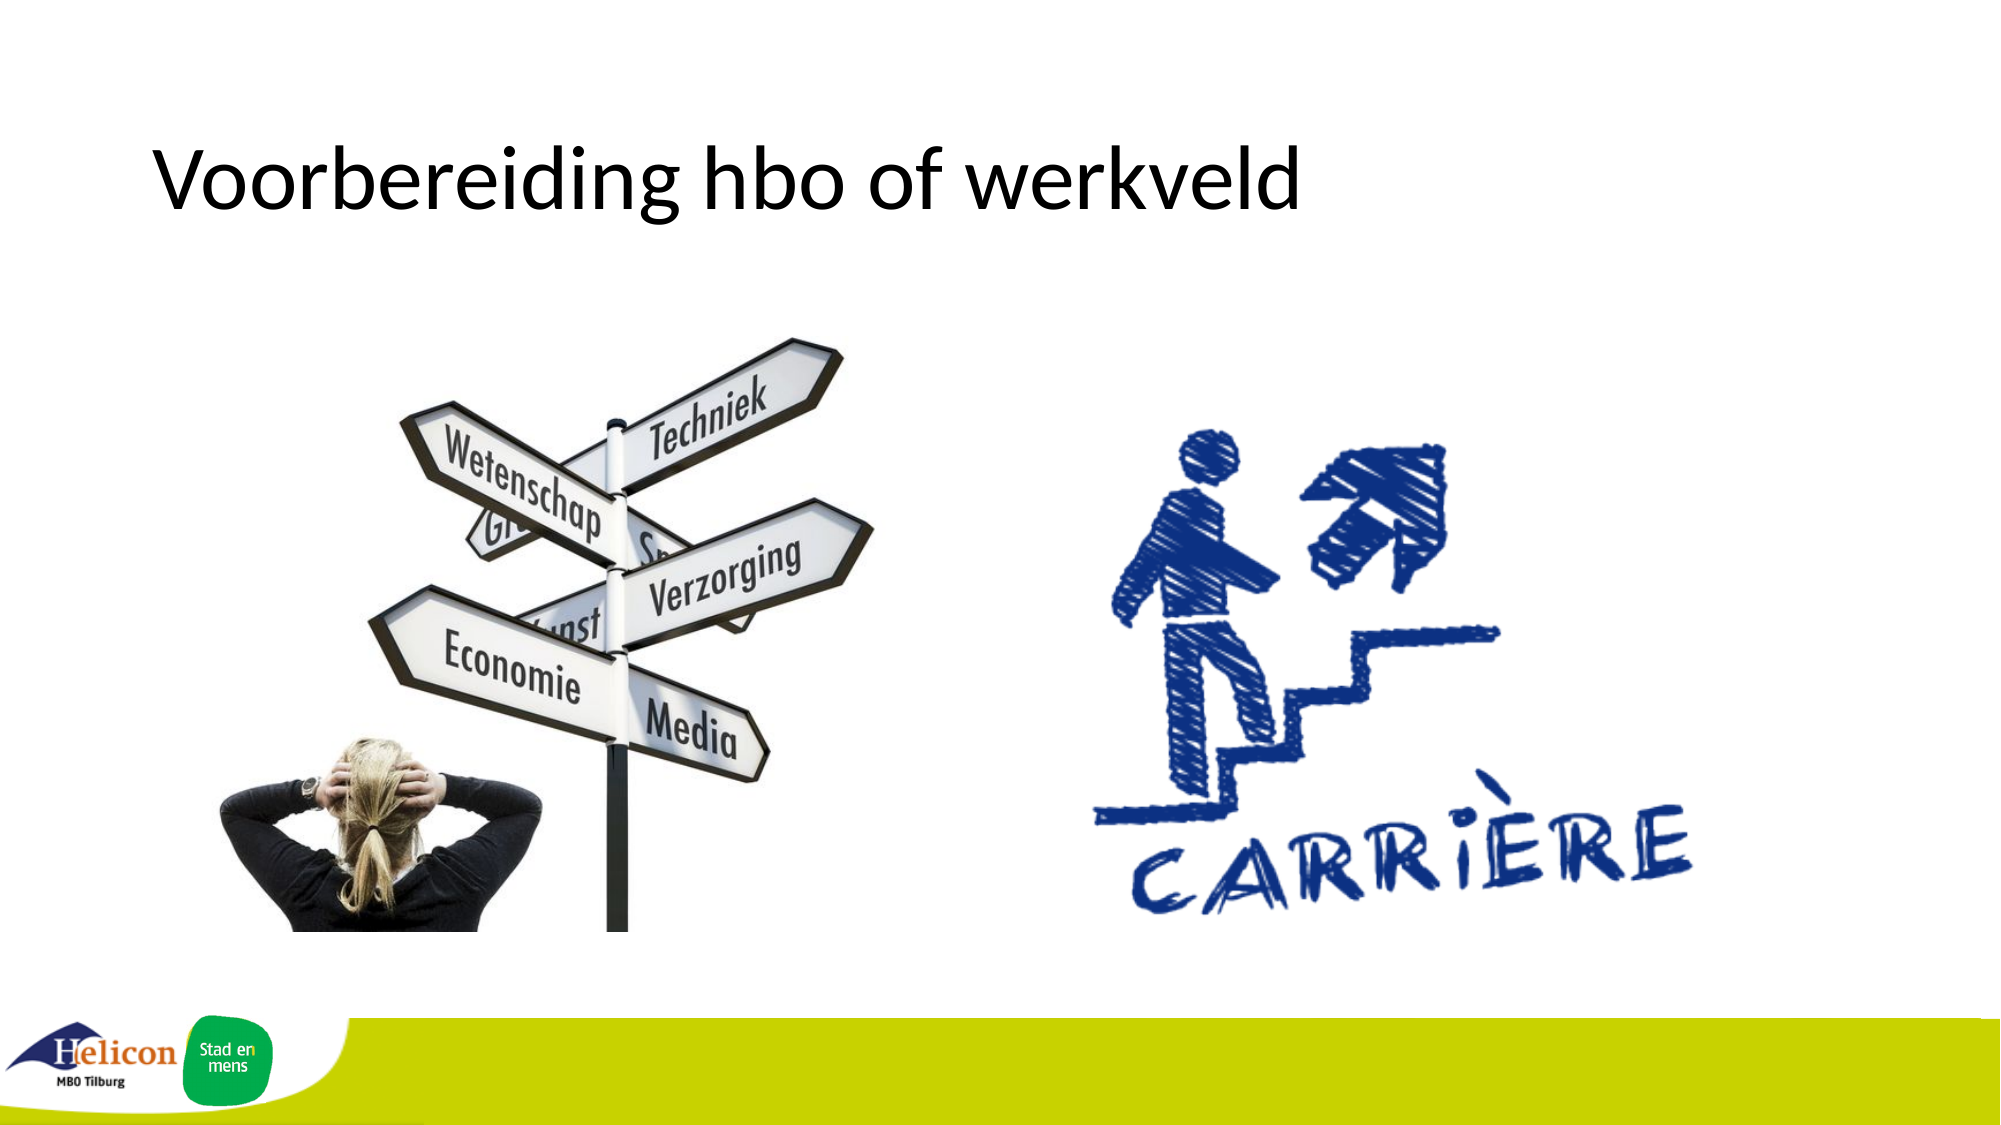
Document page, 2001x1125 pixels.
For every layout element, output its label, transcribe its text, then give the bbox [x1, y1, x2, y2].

picture [0, 1013, 424, 1125]
title Voorbereiding hbo of werkveld [137, 59, 1863, 278]
picture [92, 336, 892, 932]
picture [1065, 423, 1701, 933]
